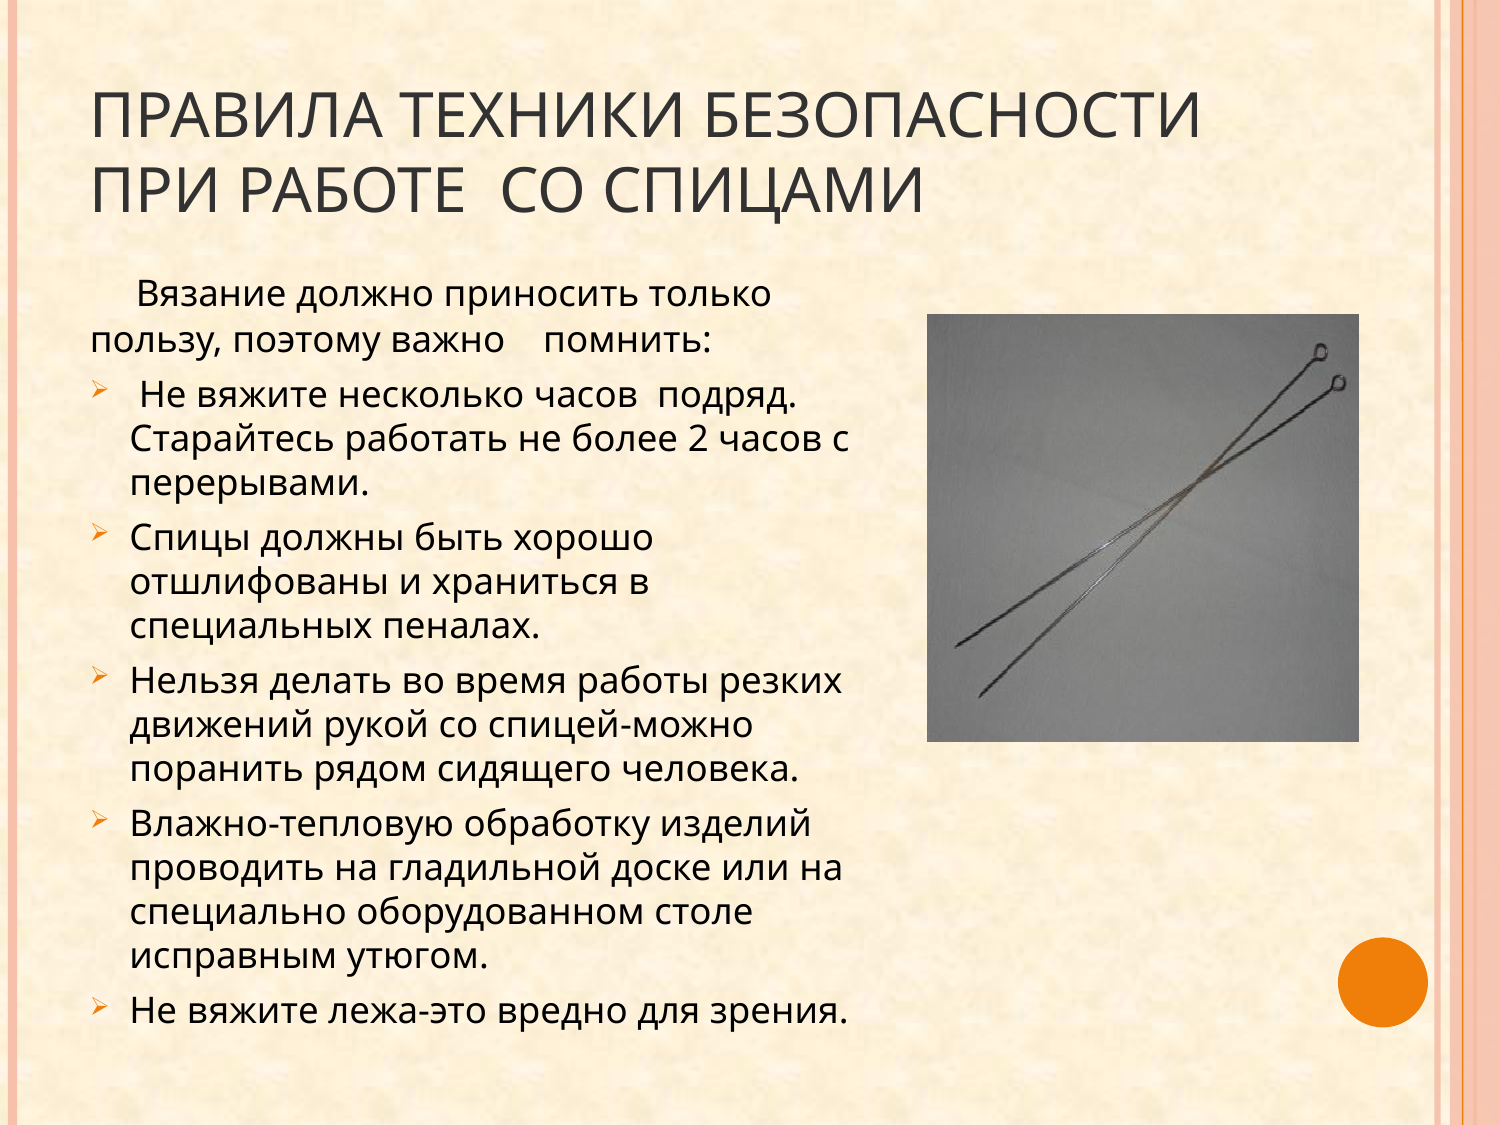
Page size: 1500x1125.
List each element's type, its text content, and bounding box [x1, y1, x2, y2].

list Вязание должно приносить только пользу, поэтому важно помнить: Не вяжите несколько часов подряд. Старайтесь работать не более 2 часов с перерывами. Спицы должны быть хорошо отшлифованы и храниться в специальных пеналах. Нельзя делать во время работы резких движений рукой со спицей-можно поранить рядом сидящего человека. Влажно-тепловую обработку изделий проводить на гладильной доске или на специально оборудованном столе исправным утюгом. Не вяжите лежа-это вредно для зрения. [75, 255, 869, 1062]
picture [1441, 0, 1449, 1125]
picture [18, 0, 1434, 1125]
picture [0, 0, 7, 1125]
title Правила техники безопасности при работе со спицами [75, 45, 1300, 233]
